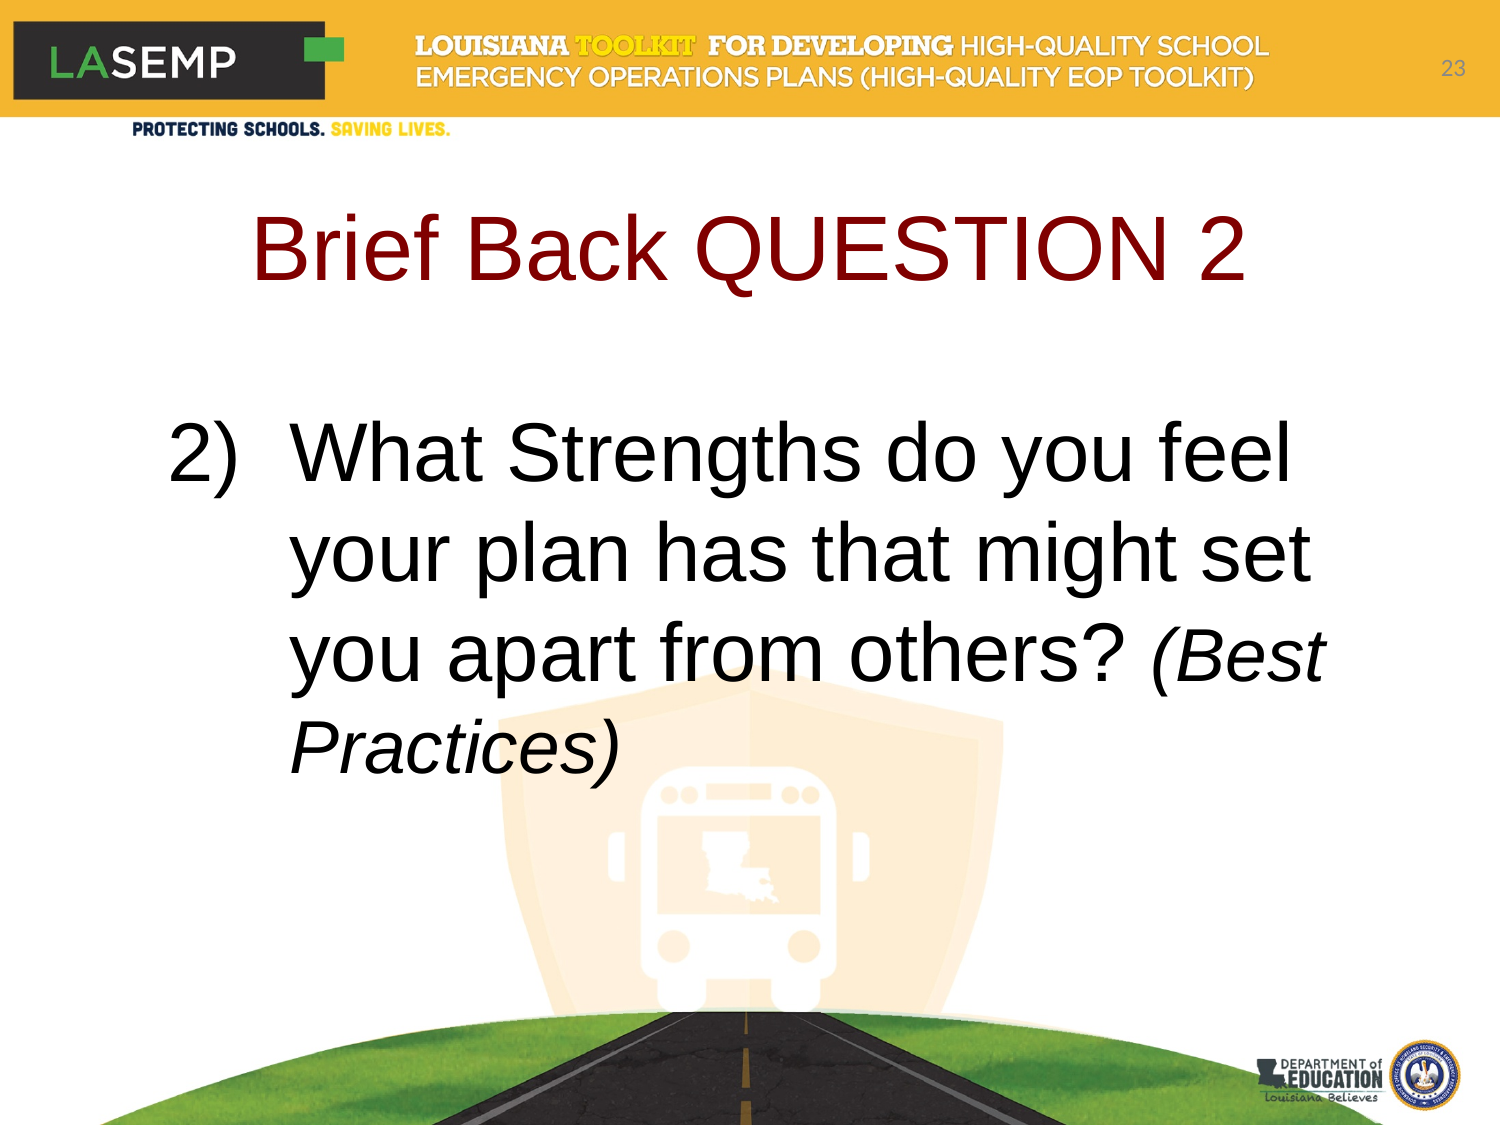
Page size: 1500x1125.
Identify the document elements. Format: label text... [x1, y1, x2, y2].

list What Strengths do you feel your plan has that might set you apart from others? (Best Practices) [77, 391, 1428, 999]
title Brief Back QUESTION 2 [75, 149, 1425, 338]
picture [0, 0, 1500, 1125]
slide_number 23 [1131, 36, 1482, 97]
